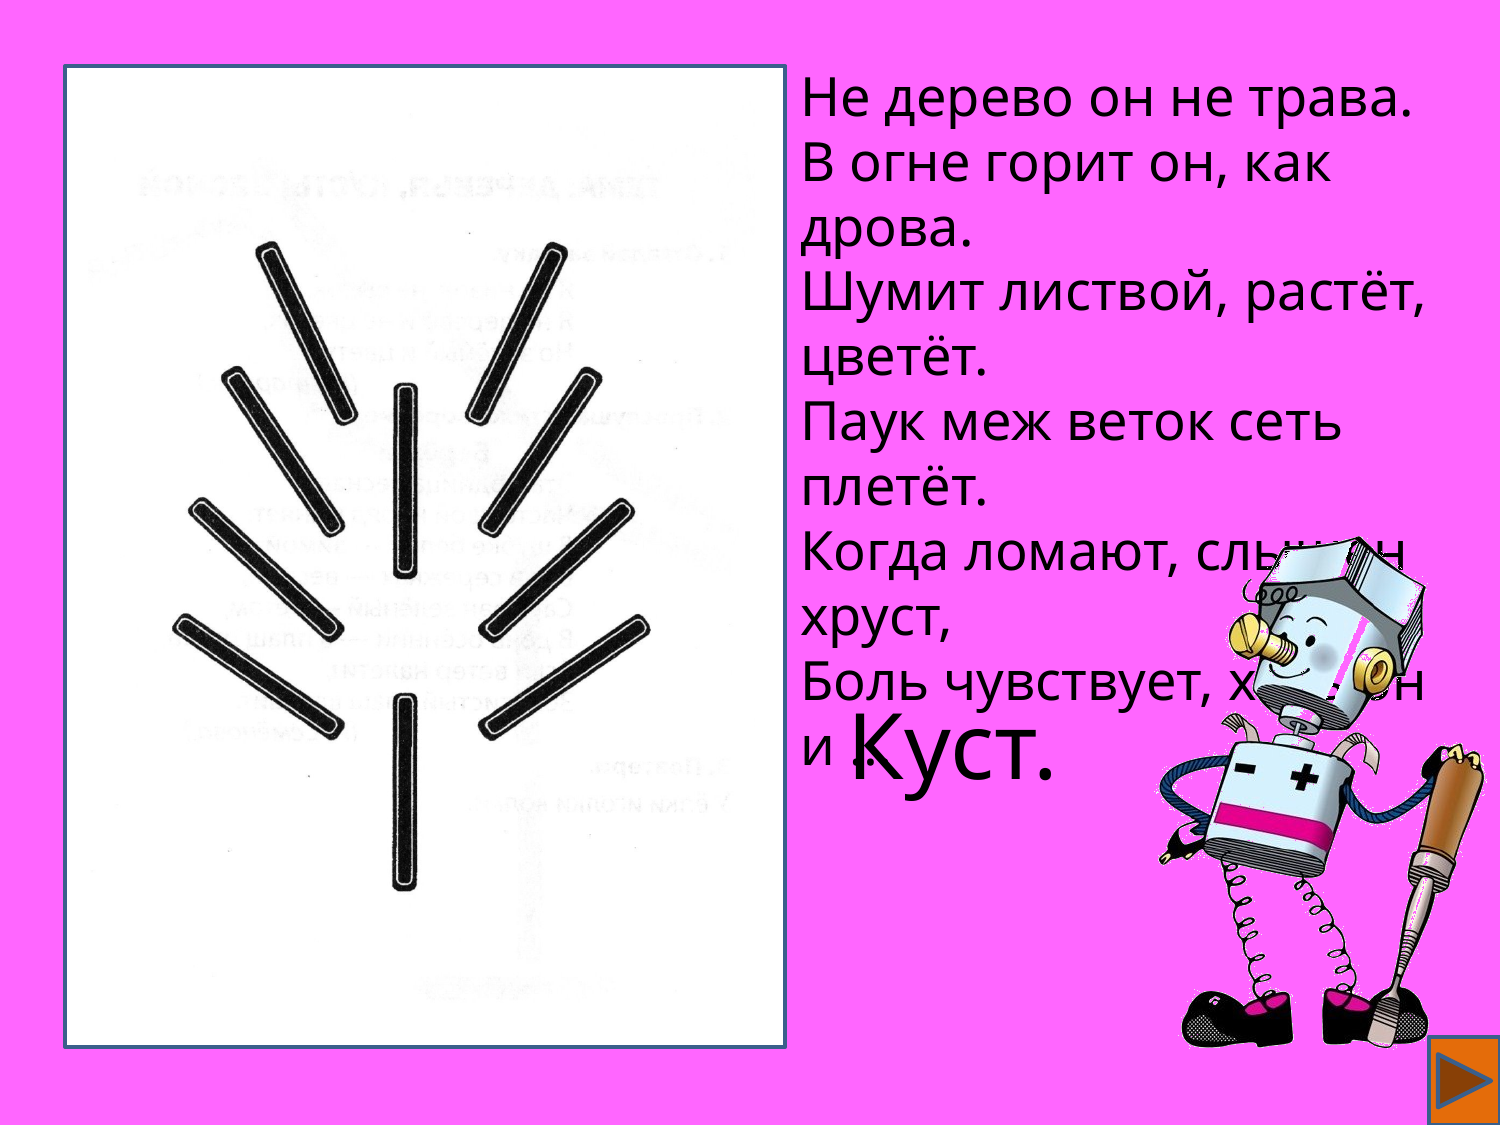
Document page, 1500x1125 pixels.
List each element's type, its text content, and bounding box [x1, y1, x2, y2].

text_box Не дерево он не трава. В огне горит он, как дрова. Шумит листвой, растёт, цветёт. Паук меж веток сеть плетёт. Когда ломают, слышен хруст, Боль чувствует, хоть он и … [785, 54, 1459, 849]
text_box [63, 64, 787, 1049]
picture [1121, 526, 1500, 1064]
picture [88, 101, 755, 1017]
text_box [1427, 1070, 1500, 1125]
text_box Куст. [832, 680, 1116, 806]
